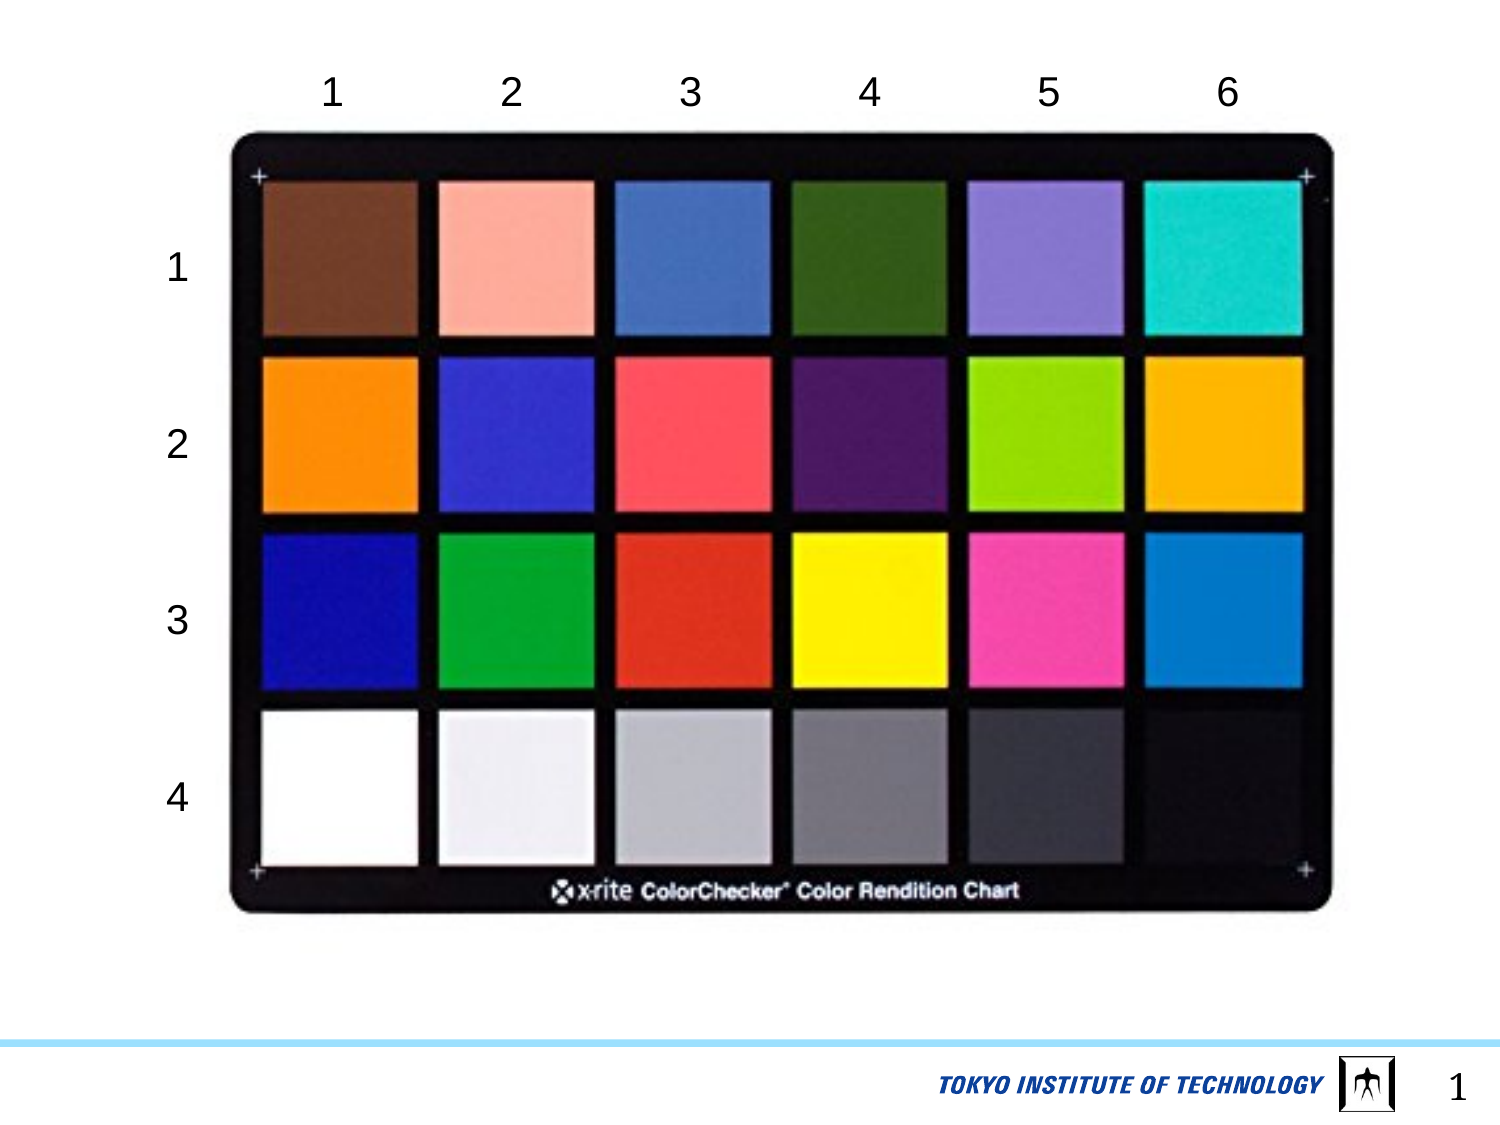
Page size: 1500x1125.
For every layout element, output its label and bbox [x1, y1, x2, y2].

picture [1339, 1056, 1395, 1112]
text_box [150, 57, 1399, 997]
